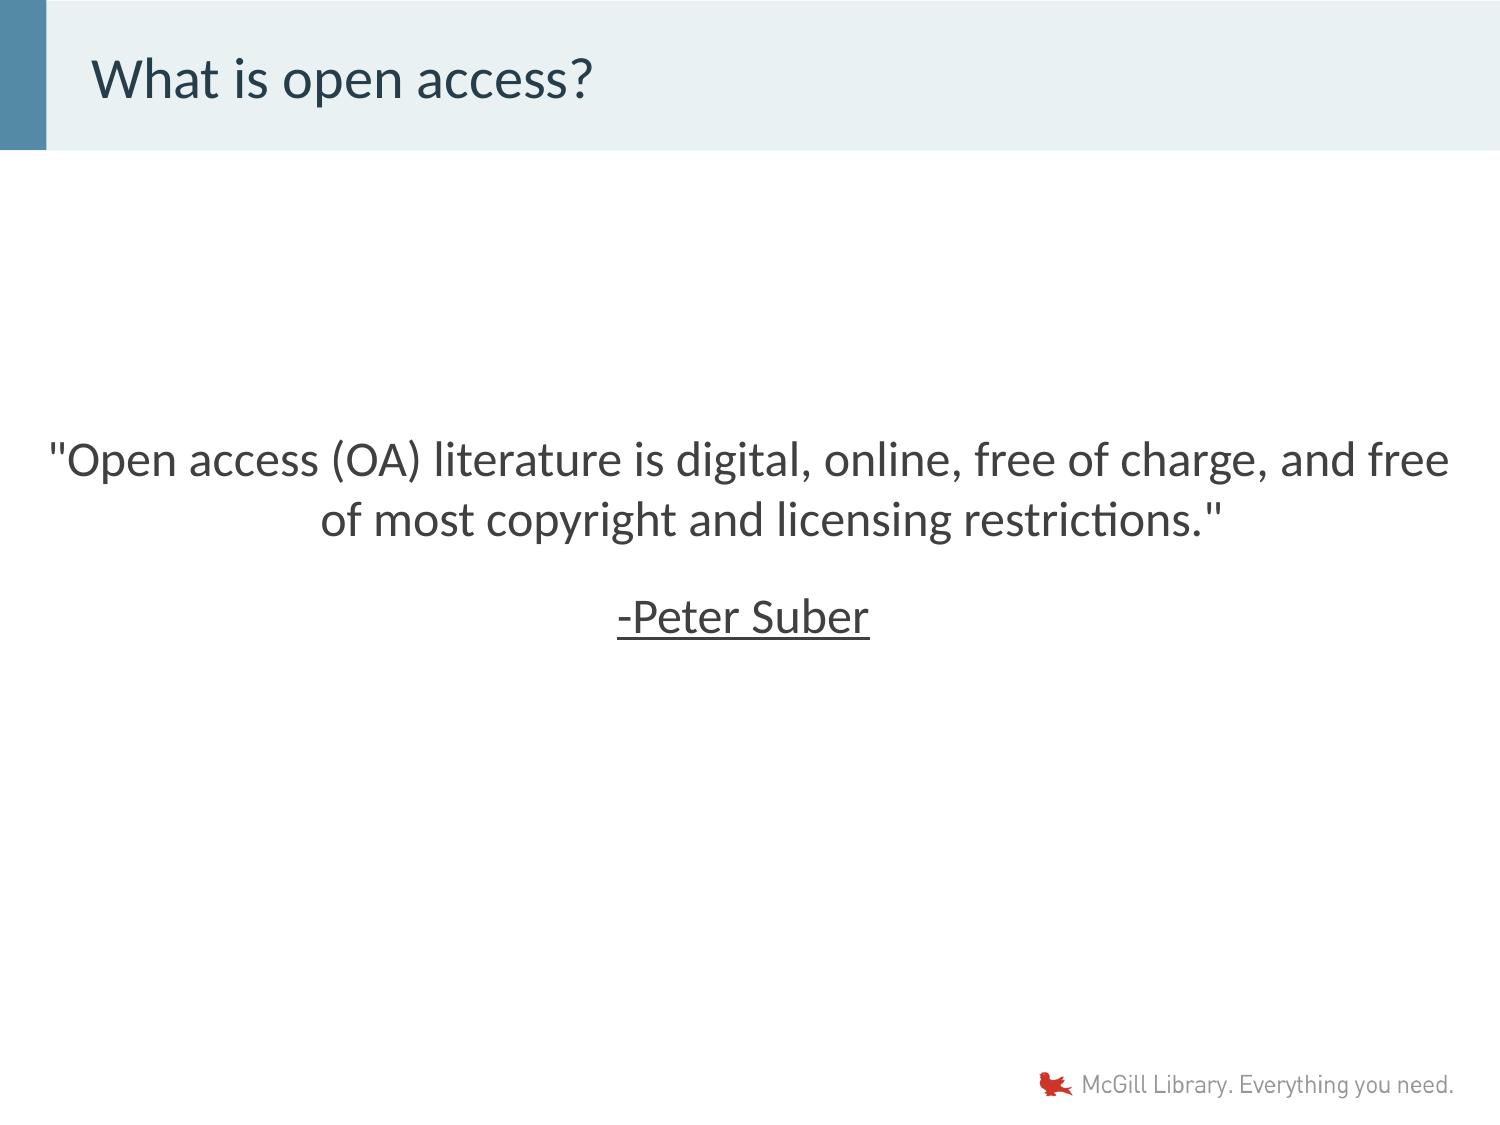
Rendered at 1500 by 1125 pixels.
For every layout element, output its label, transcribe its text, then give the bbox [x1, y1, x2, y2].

title What is open access? [46, 0, 1500, 150]
picture [1037, 1070, 1075, 1098]
picture [1076, 1070, 1458, 1102]
list "Open access (OA) literature is digital, online, free of charge, and free of most copyright and licensing restrictions." -Peter Suber [0, 381, 1498, 703]
